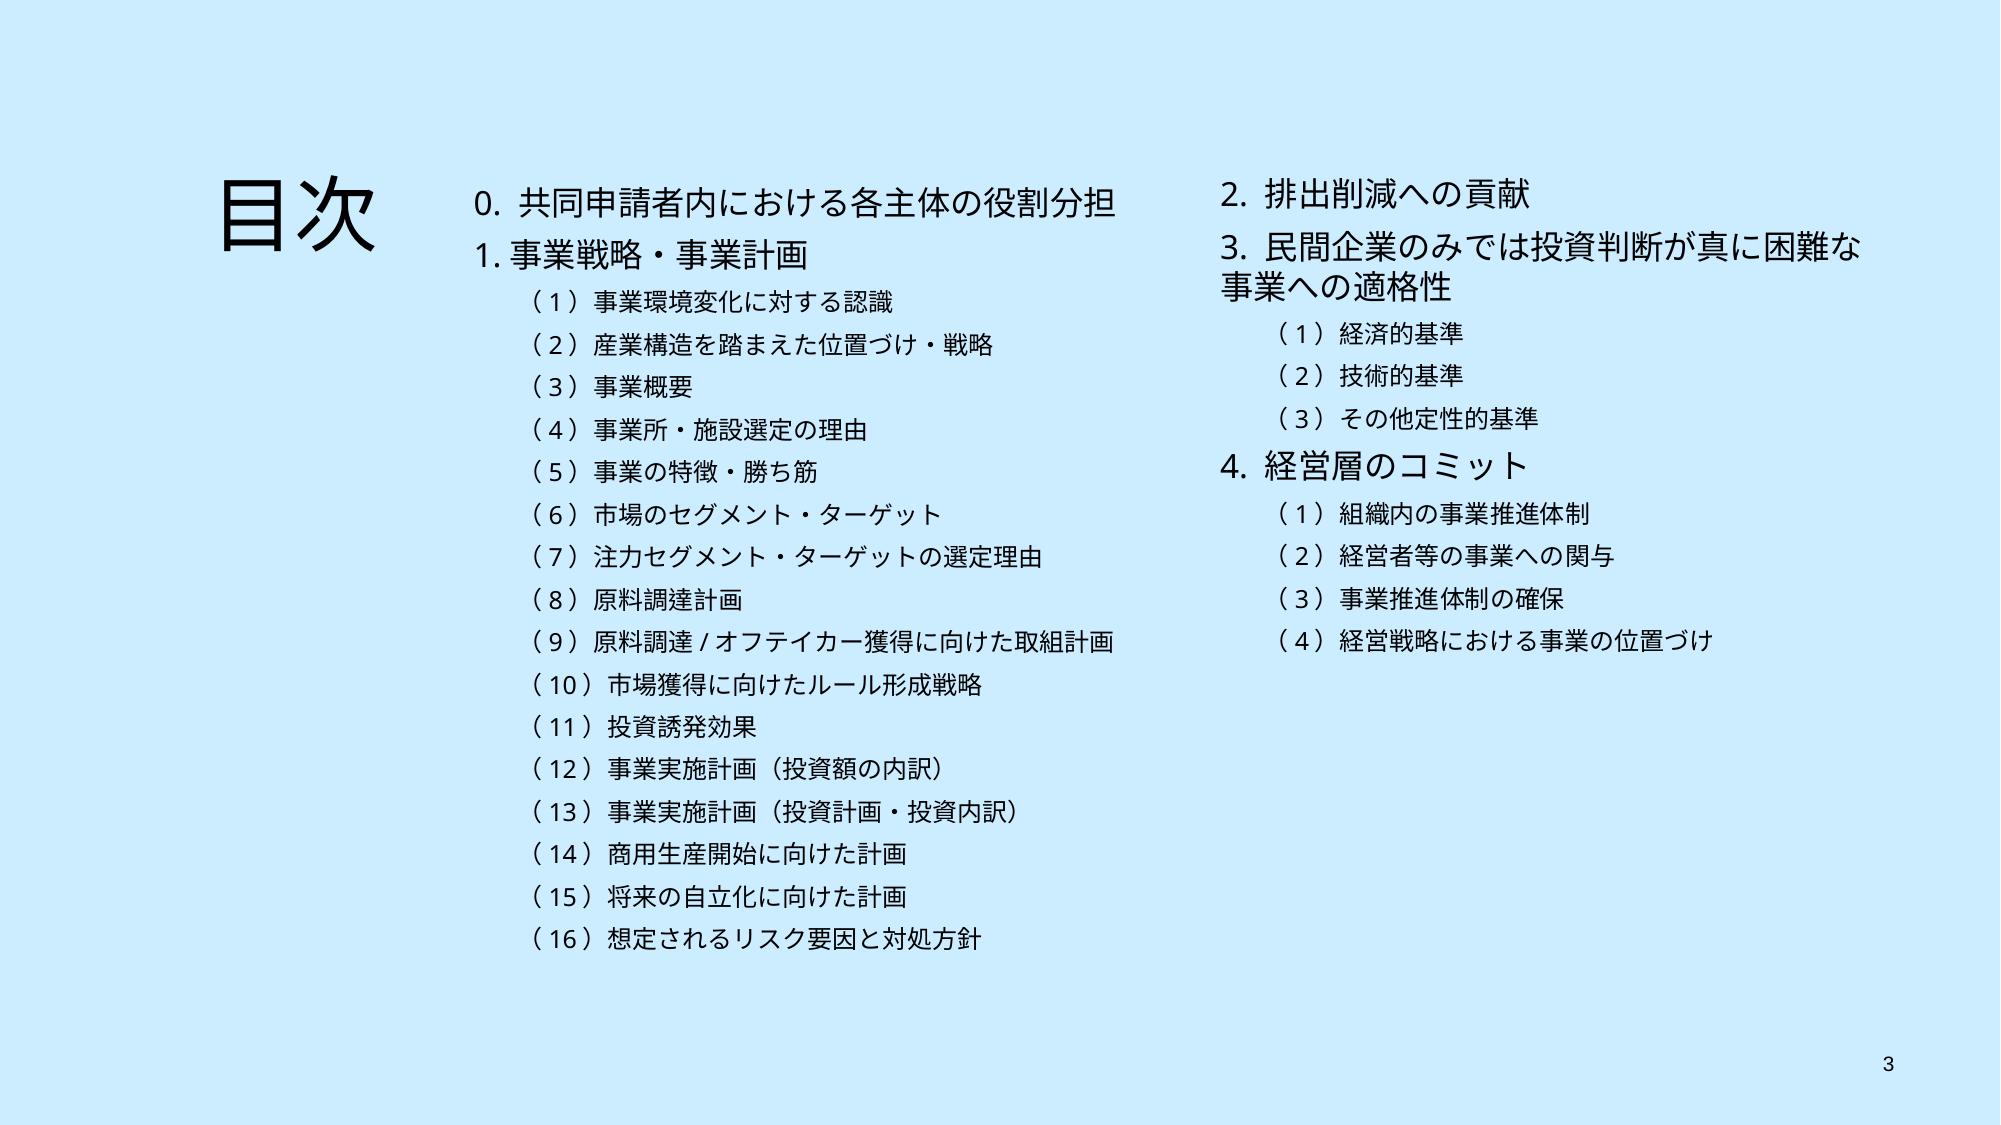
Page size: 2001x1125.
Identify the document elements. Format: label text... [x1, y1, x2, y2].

text_box 0. 共同申請者内における各主体の役割分担 1.事業戦略・事業計画 （1）事業環境変化に対する認識 （2）産業構造を踏まえた位置づけ・戦略 （3）事業概要 （4）事業所・施設選定の理由 （5）事業の特徴・勝ち筋 （6）市場のセグメント・ターゲット （7）注力セグメント・ターゲットの選定理由 （8）原料調達計画 （9）原料調達/オフテイカー獲得に向けた取組計画 （10）市場獲得に向けたルール形成戦略 （11）投資誘発効果 （12）事業実施計画（投資額の内訳） （13）事業実施計画（投資計画・投資内訳） （14）商用生産開始に向けた計画 （15）将来の自立化に向けた計画 （16）想定されるリスク要因と対処方針 [458, 175, 1542, 1040]
text_box 目次 [172, 120, 739, 694]
text_box 2. 排出削減への貢献 3. 民間企業のみでは投資判断が真に困難な事業への適格性 （1）経済的基準 （2）技術的基準 （3）その他定性的基準 4. 経営層のコミット （1）組織内の事業推進体制 （2）経営者等の事業への関与 （3）事業推進体制の確保 （4）経営戦略における事業の位置づけ [1204, 167, 1898, 699]
